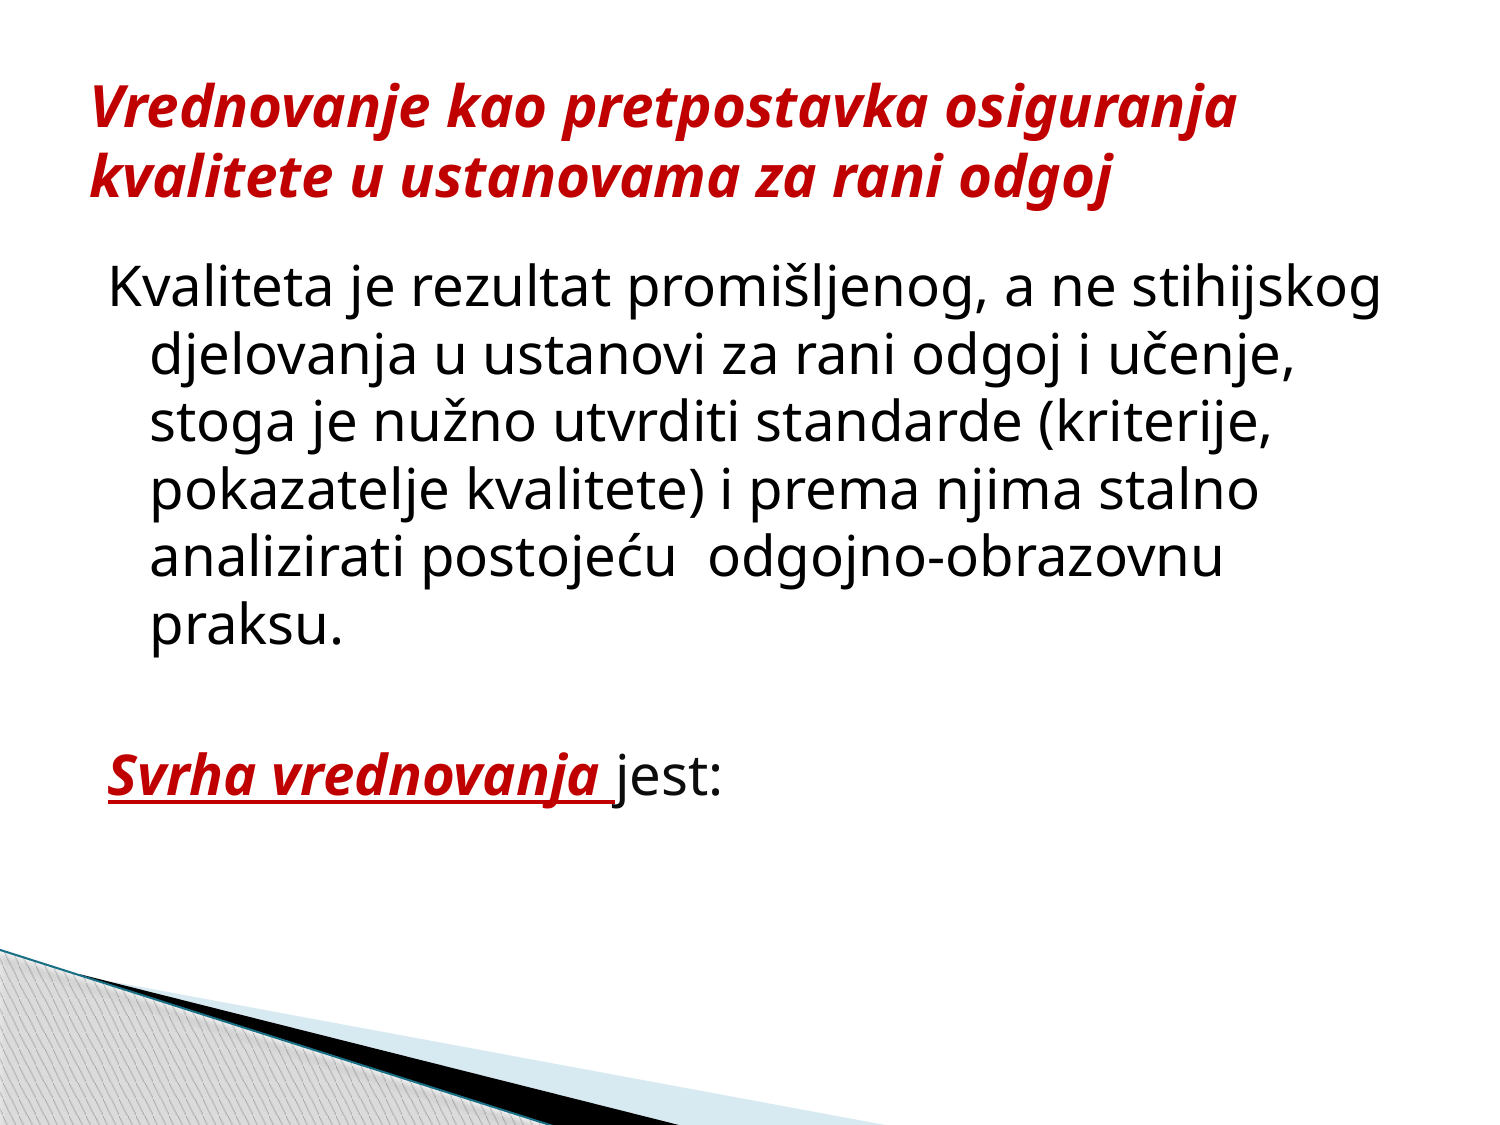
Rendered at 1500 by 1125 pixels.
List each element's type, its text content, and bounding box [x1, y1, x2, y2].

list Kvaliteta je rezultat promišljenog, a ne stihijskog djelovanja u ustanovi za rani odgoj i učenje, stoga je nužno utvrditi standarde (kriterije, pokazatelje kvalitete) i prema njima stalno analizirati postojeću odgojno-obrazovnu praksu. Svrha vrednovanja jest: [75, 243, 1425, 986]
title Vrednovanje kao pretpostavka osiguranja kvalitete u ustanovama za rani odgoj [75, 45, 1425, 233]
